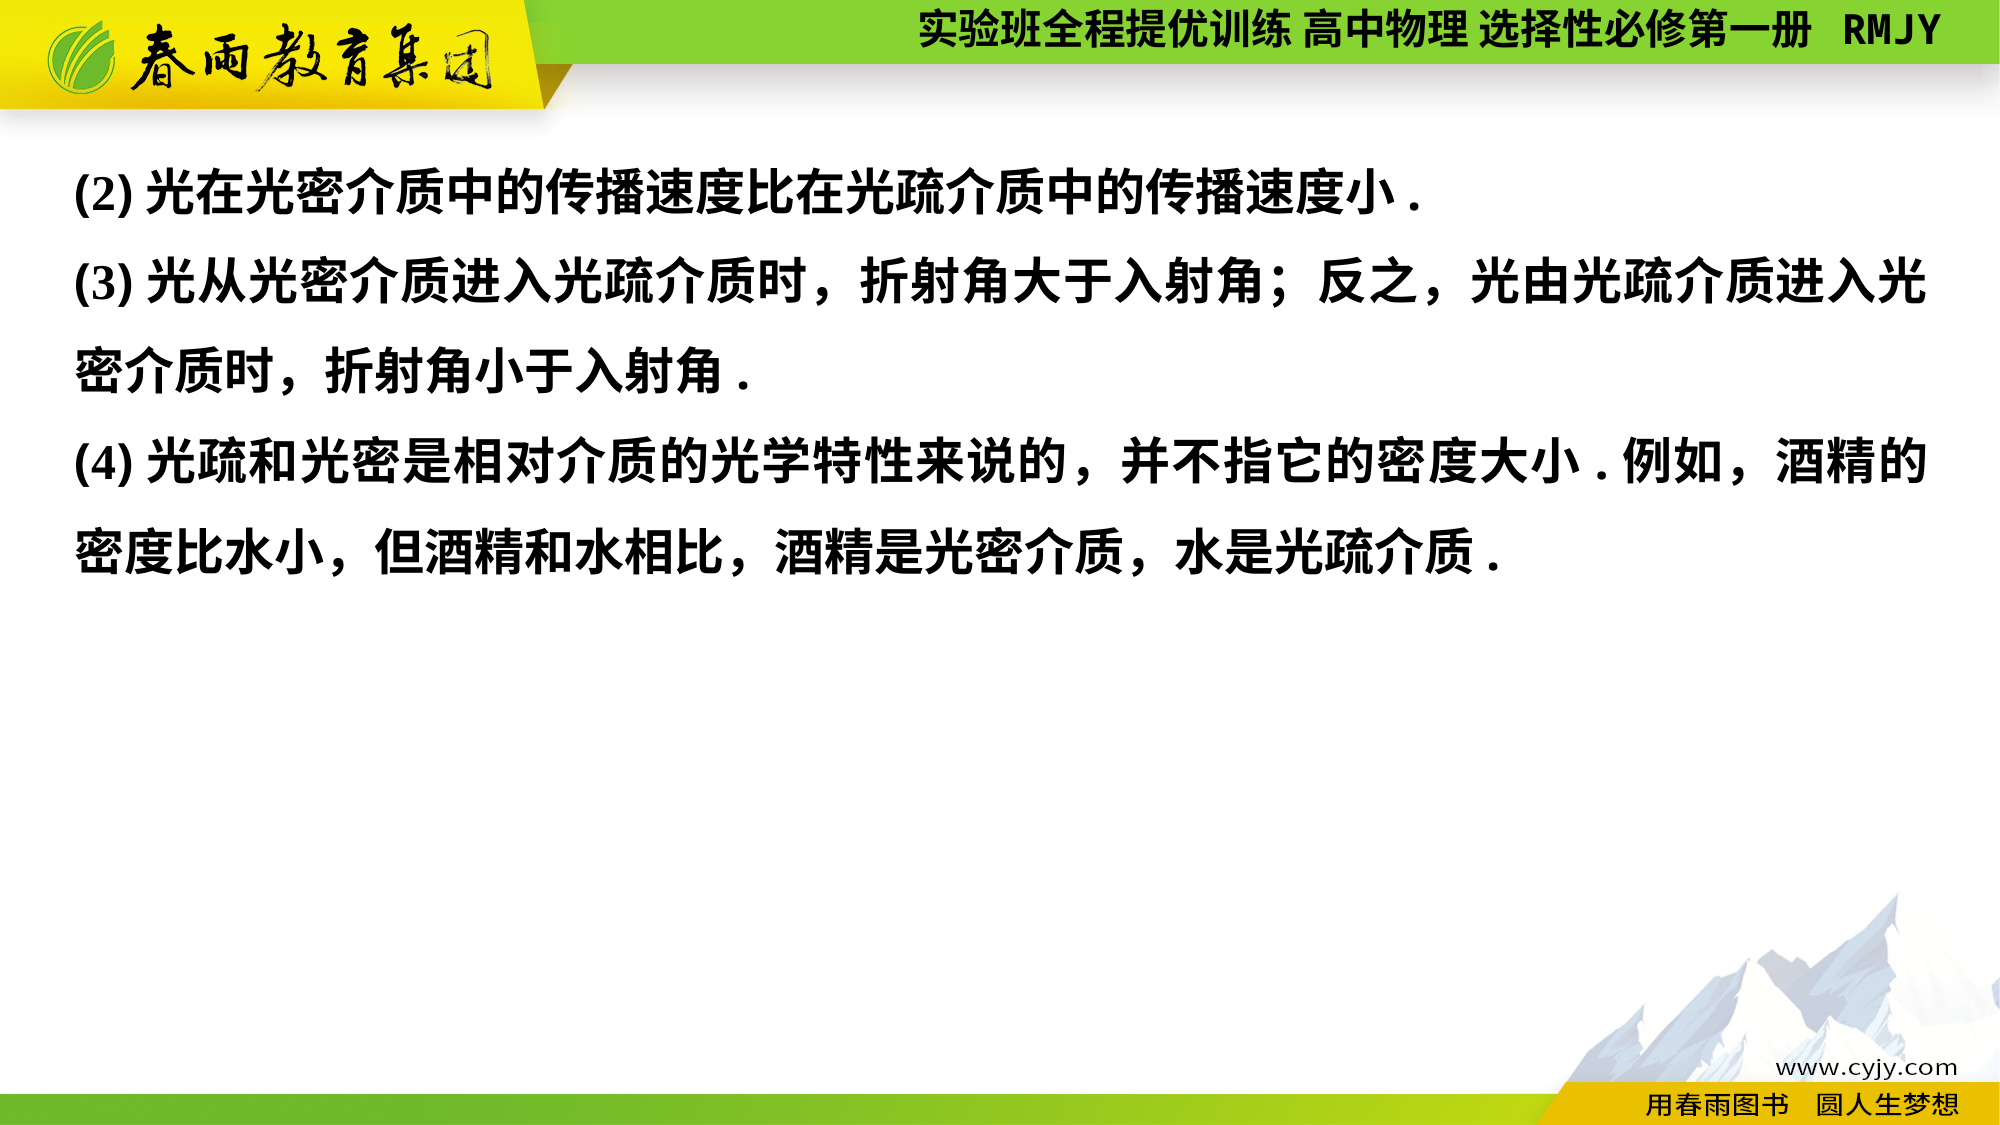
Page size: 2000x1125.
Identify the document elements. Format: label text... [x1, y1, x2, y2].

list (2)光在光密介质中的传播速度比在光疏介质中的传播速度小. (3)光从光密介质进入光疏介质时，折射角大于入射角；反之，光由光疏介质进入光密介质时，折射角小于入射角. (4)光疏和光密是相对介质的光学特性来说的，并不指它的密度大小.例如，酒精的密度比水小，但酒精和水相比，酒精是光密介质，水是光疏介质. [59, 122, 1944, 581]
picture [0, 0, 2000, 1125]
